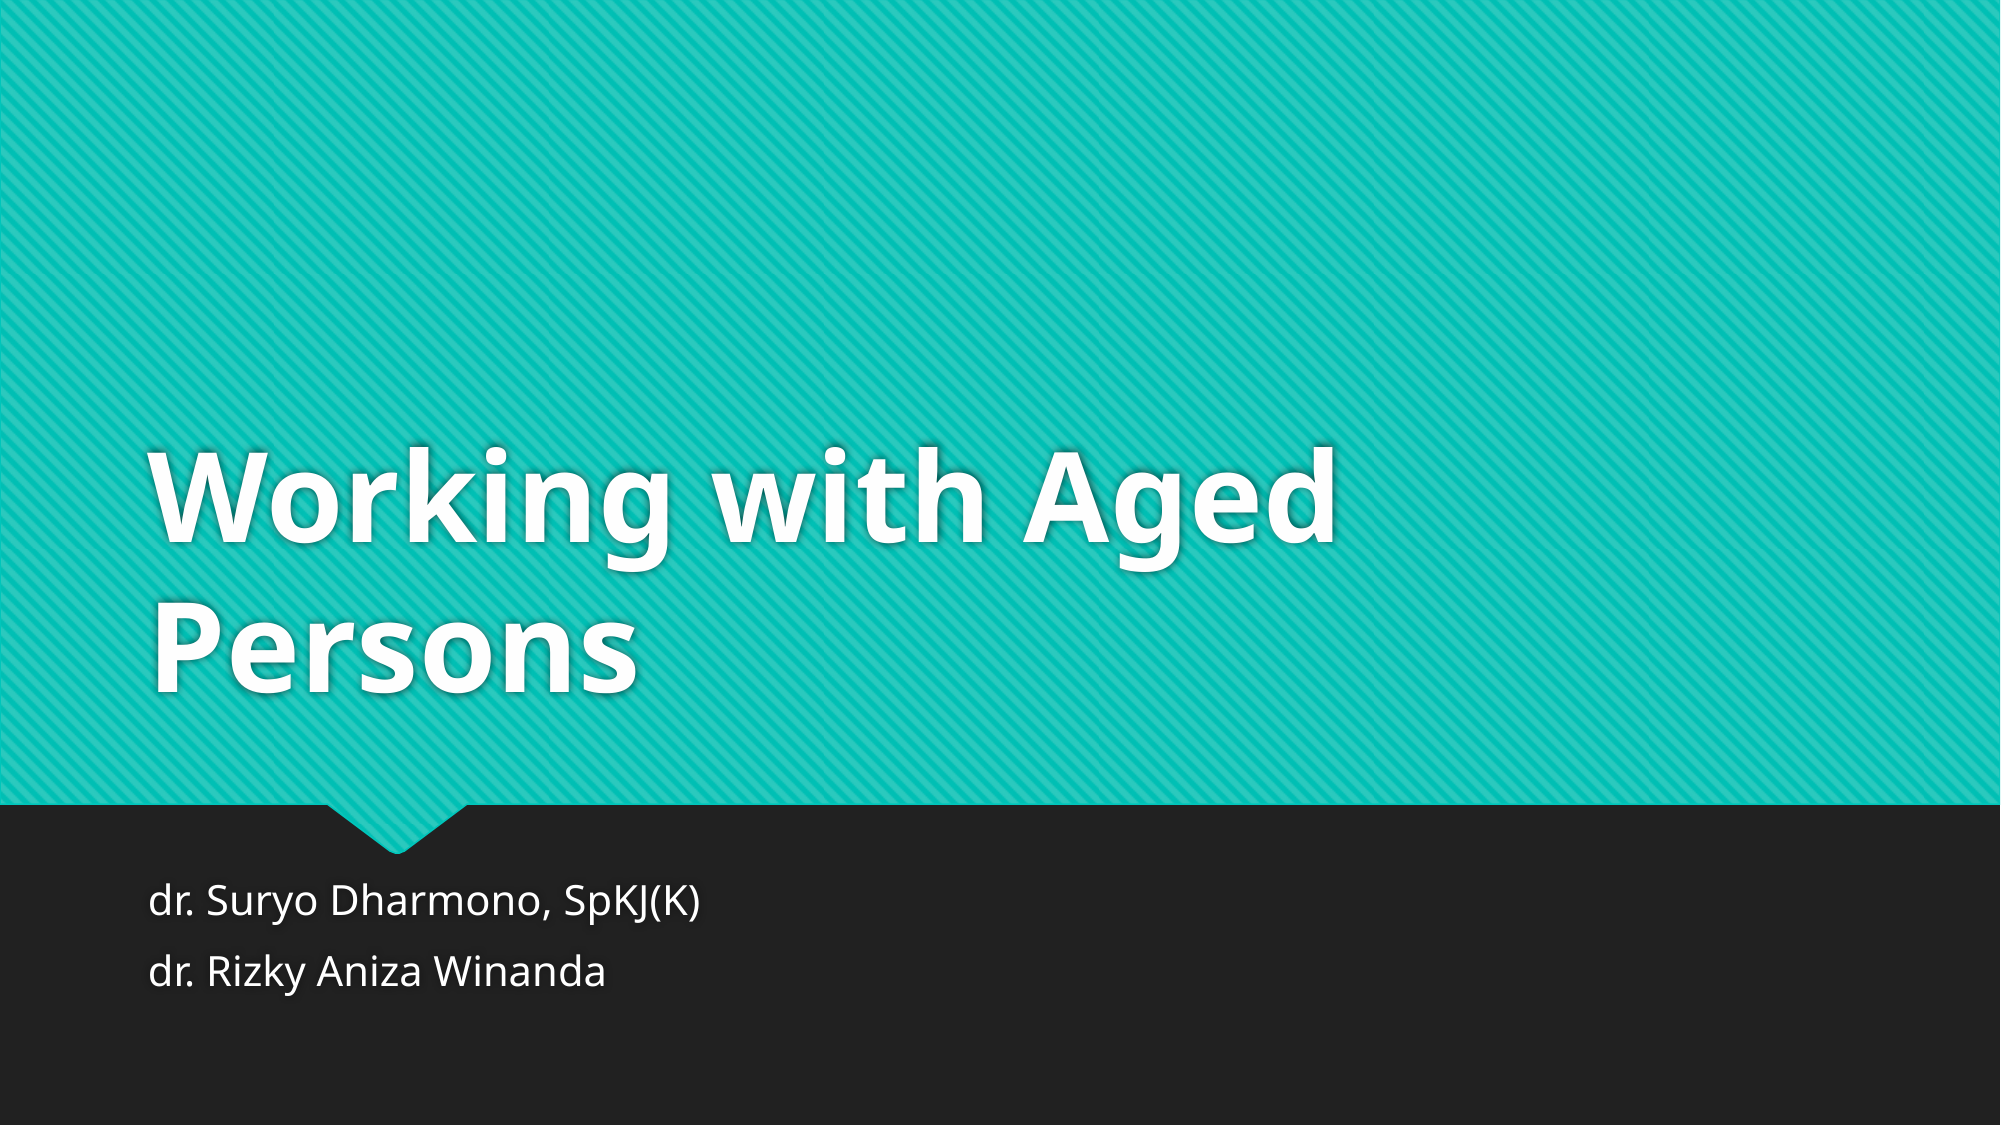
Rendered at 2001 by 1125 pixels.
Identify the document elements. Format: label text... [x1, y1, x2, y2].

title Working with Aged Persons [132, 237, 1868, 726]
subtitle dr. Suryo Dharmono, SpKJ(K) dr. Rizky Aniza Winanda [132, 866, 1868, 1091]
